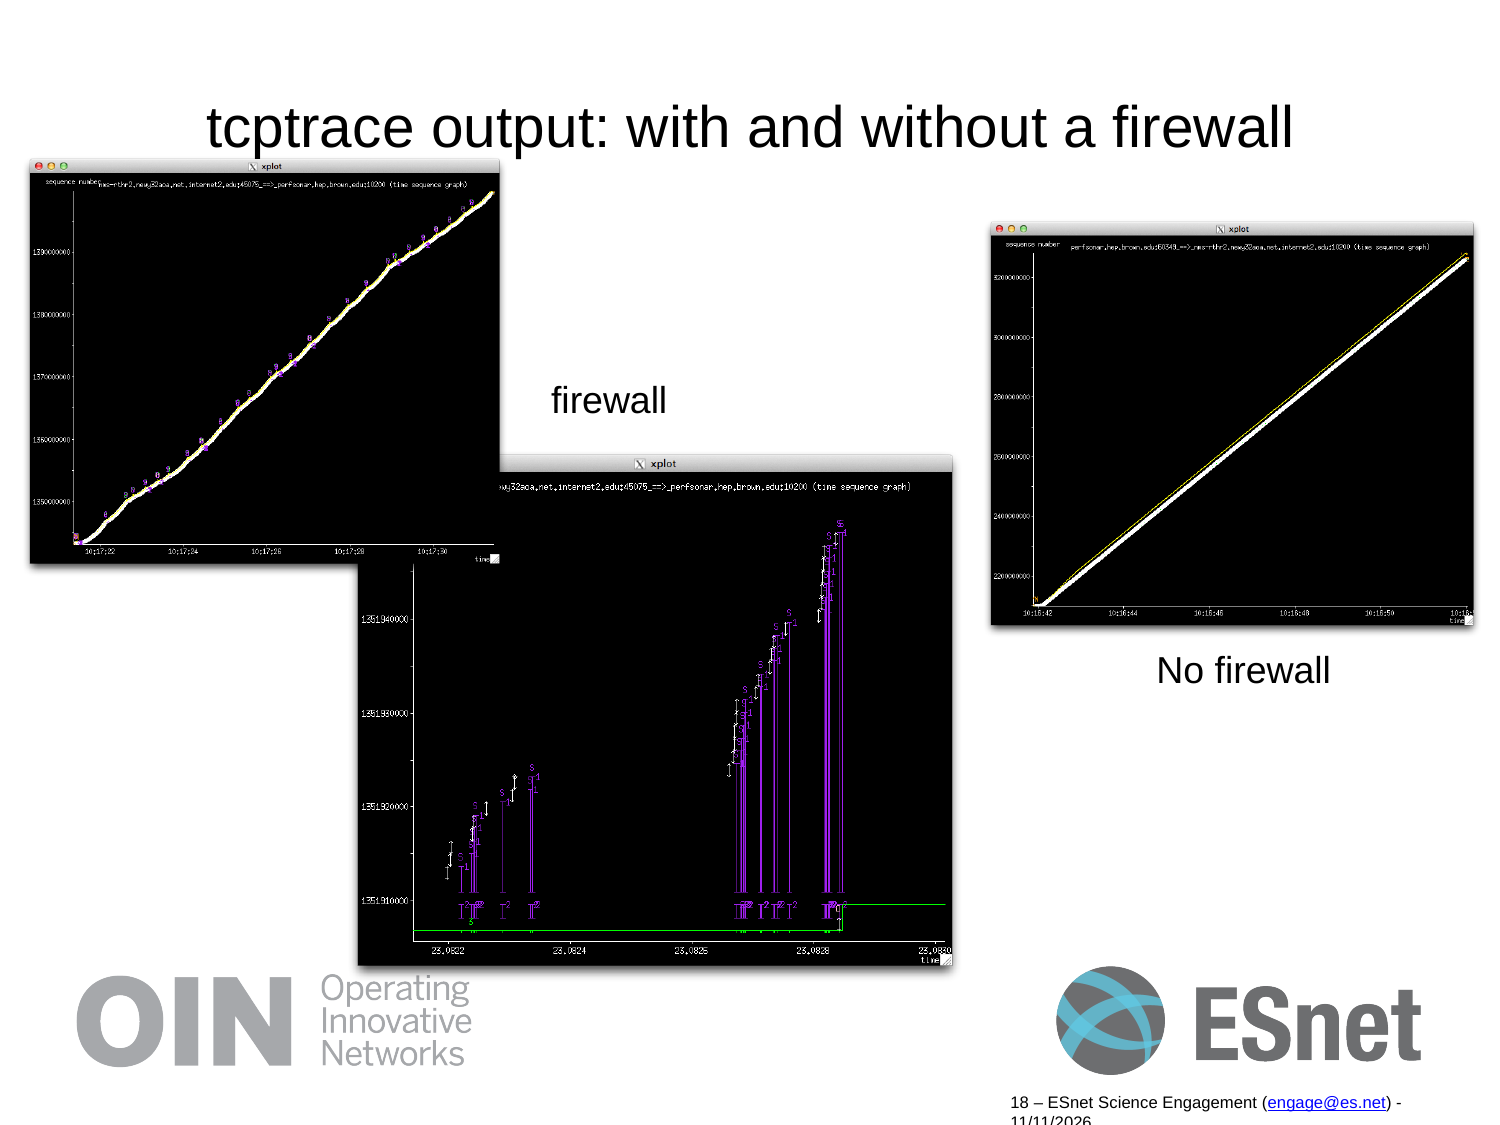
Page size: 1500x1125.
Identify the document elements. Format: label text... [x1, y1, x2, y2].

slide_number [995, 1084, 1485, 1115]
title tcptrace output: with and without a firewall [20, 81, 1483, 238]
text_box firewall [536, 368, 712, 429]
text_box No firewall [1141, 647, 1371, 698]
picture [0, 0, 1500, 1125]
